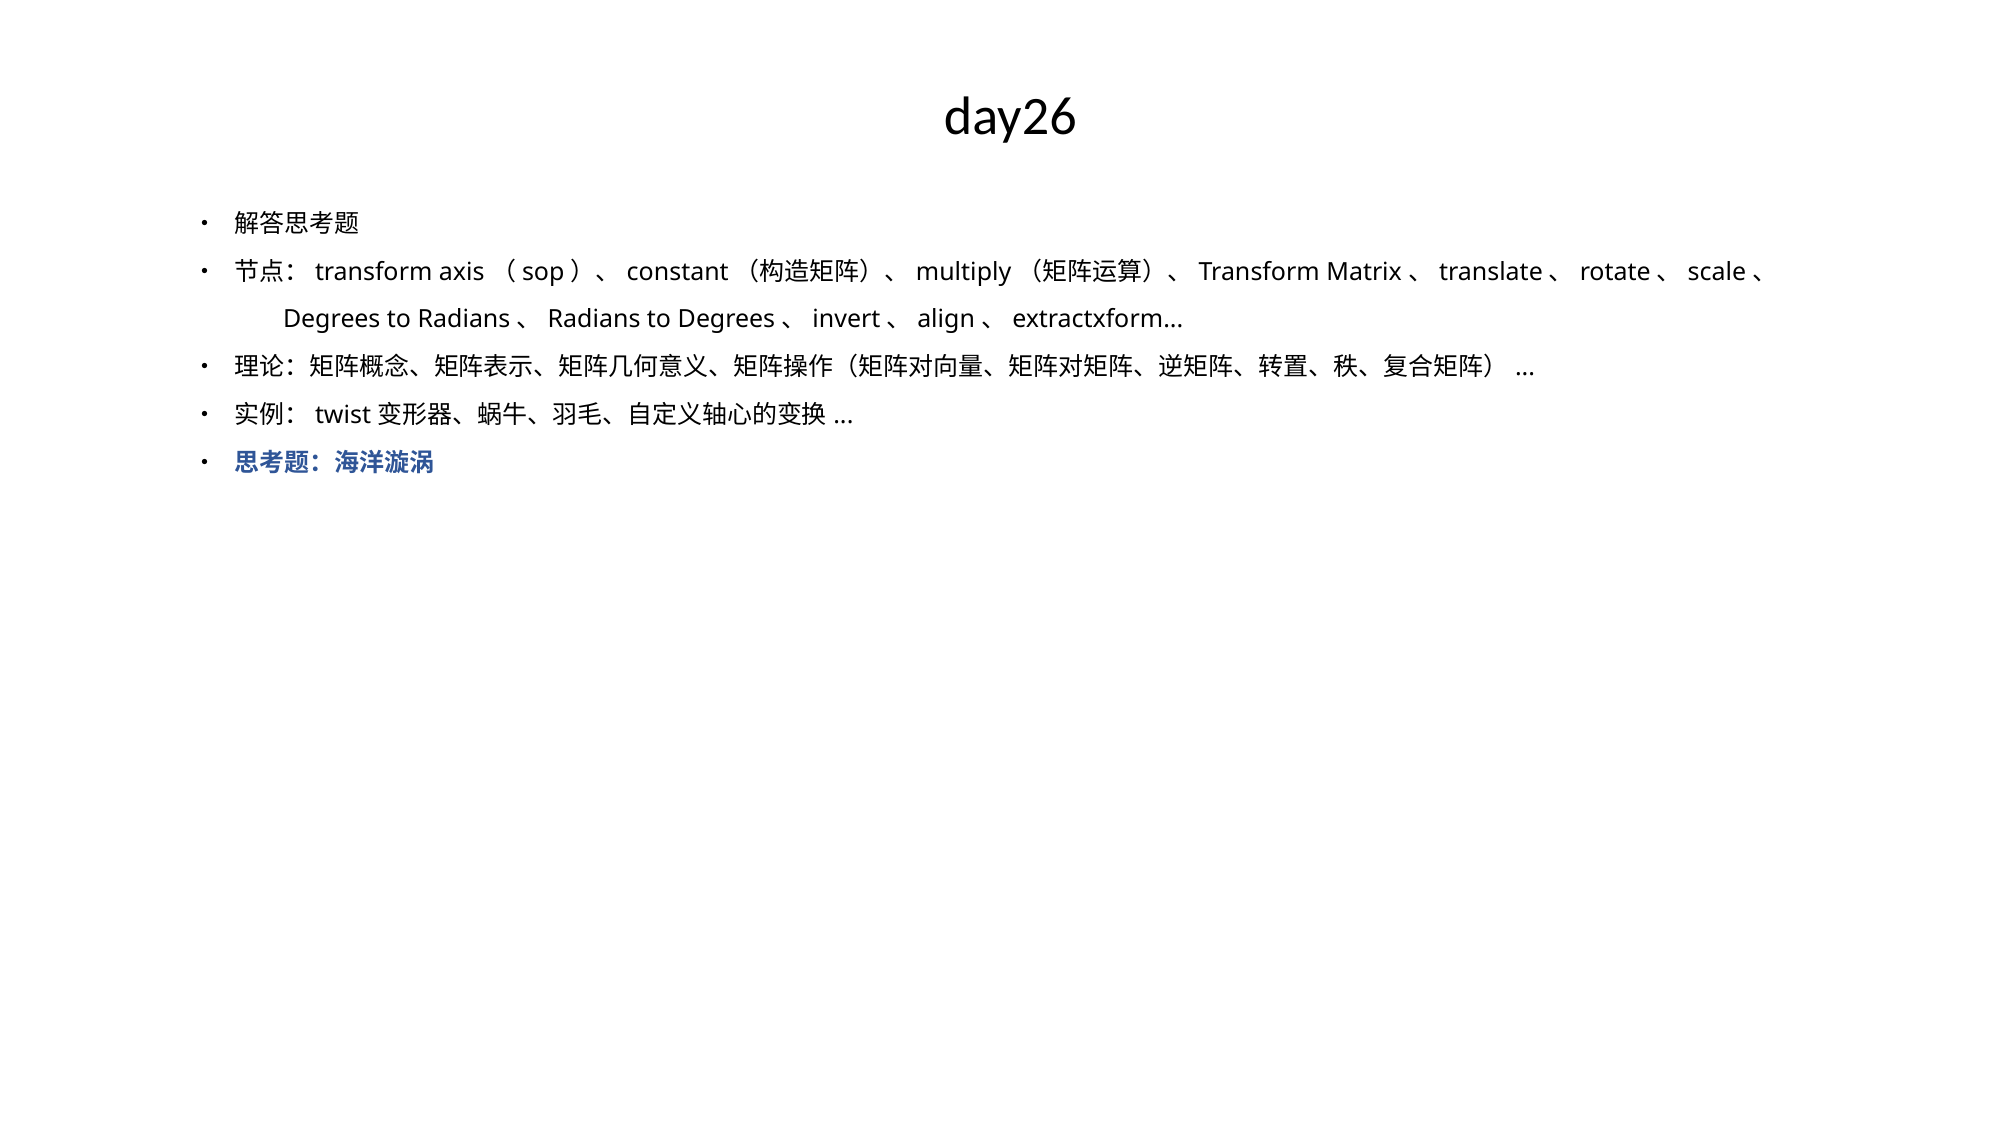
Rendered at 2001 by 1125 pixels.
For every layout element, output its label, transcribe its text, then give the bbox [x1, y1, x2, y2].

title day26 [711, 41, 1309, 154]
subtitle • 解答思考题 • 节点：transform axis（sop）、constant（构造矩阵）、multiply（矩阵运算）、Transform Matrix、translate、rotate、scale、 Degrees to Radians、Radians to Degrees、invert、align、extractxform... • 理论：矩阵概念、矩阵表示、矩阵几何意义、矩阵操作（矩阵对向量、矩阵对矩阵、逆矩阵、转置、秩、复合矩阵）... • 实例：twist变形器、蜗牛、羽毛、自定义轴心的变换... • 思考题：海洋漩涡 [176, 203, 1815, 903]
